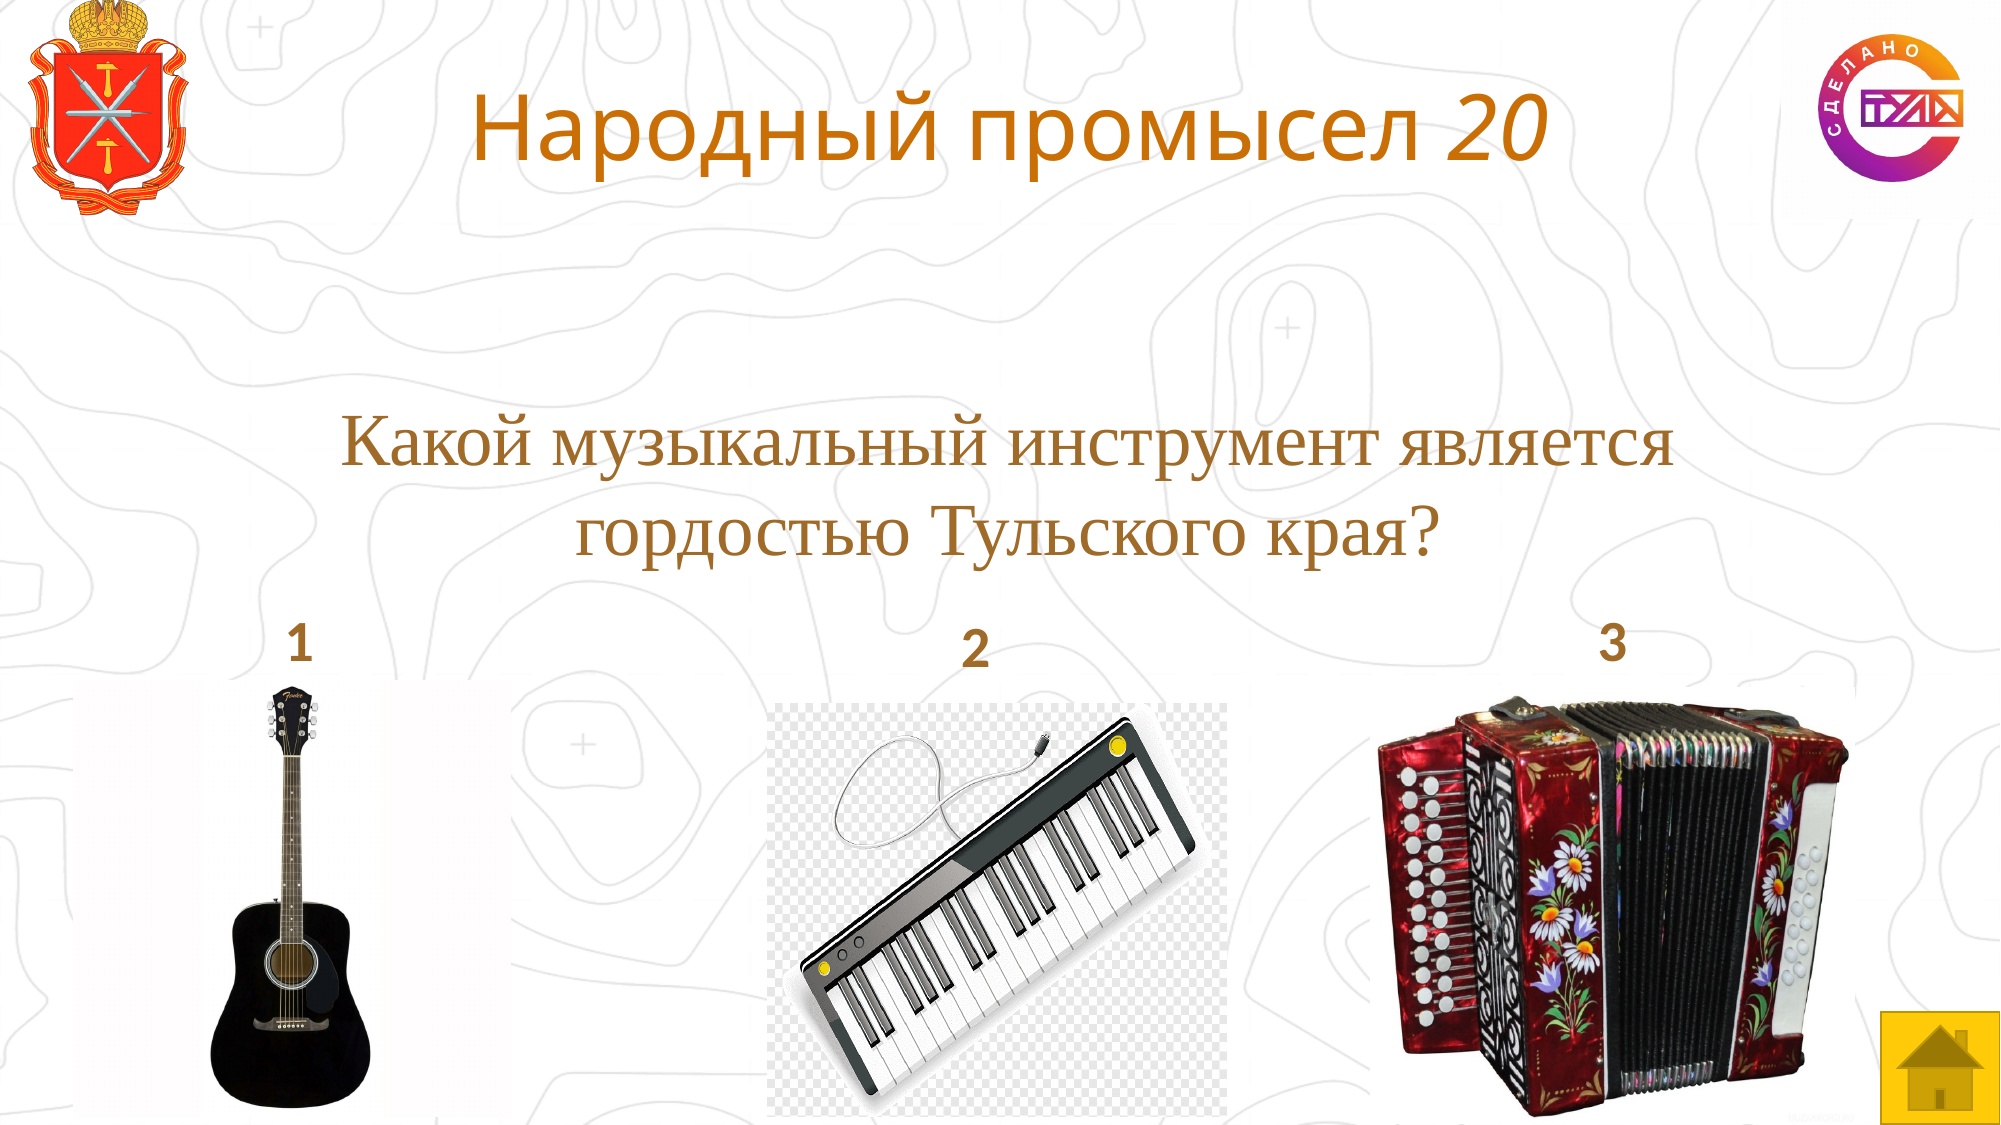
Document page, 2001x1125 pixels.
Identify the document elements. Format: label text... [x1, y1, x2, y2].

picture [767, 703, 1227, 1118]
picture [73, 680, 511, 1118]
text_box 3 [1514, 595, 1711, 681]
picture [14, 0, 202, 220]
text_box Народный промысел 20 [371, 61, 1646, 187]
picture [1370, 687, 1855, 1124]
picture [1781, 0, 2000, 219]
text_box 2 [877, 601, 1074, 687]
text_box [1880, 1011, 2000, 1125]
text_box 1 [201, 595, 398, 680]
text_box Какой музыкальный инструмент является гордостью Тульского края? [242, 382, 1776, 623]
